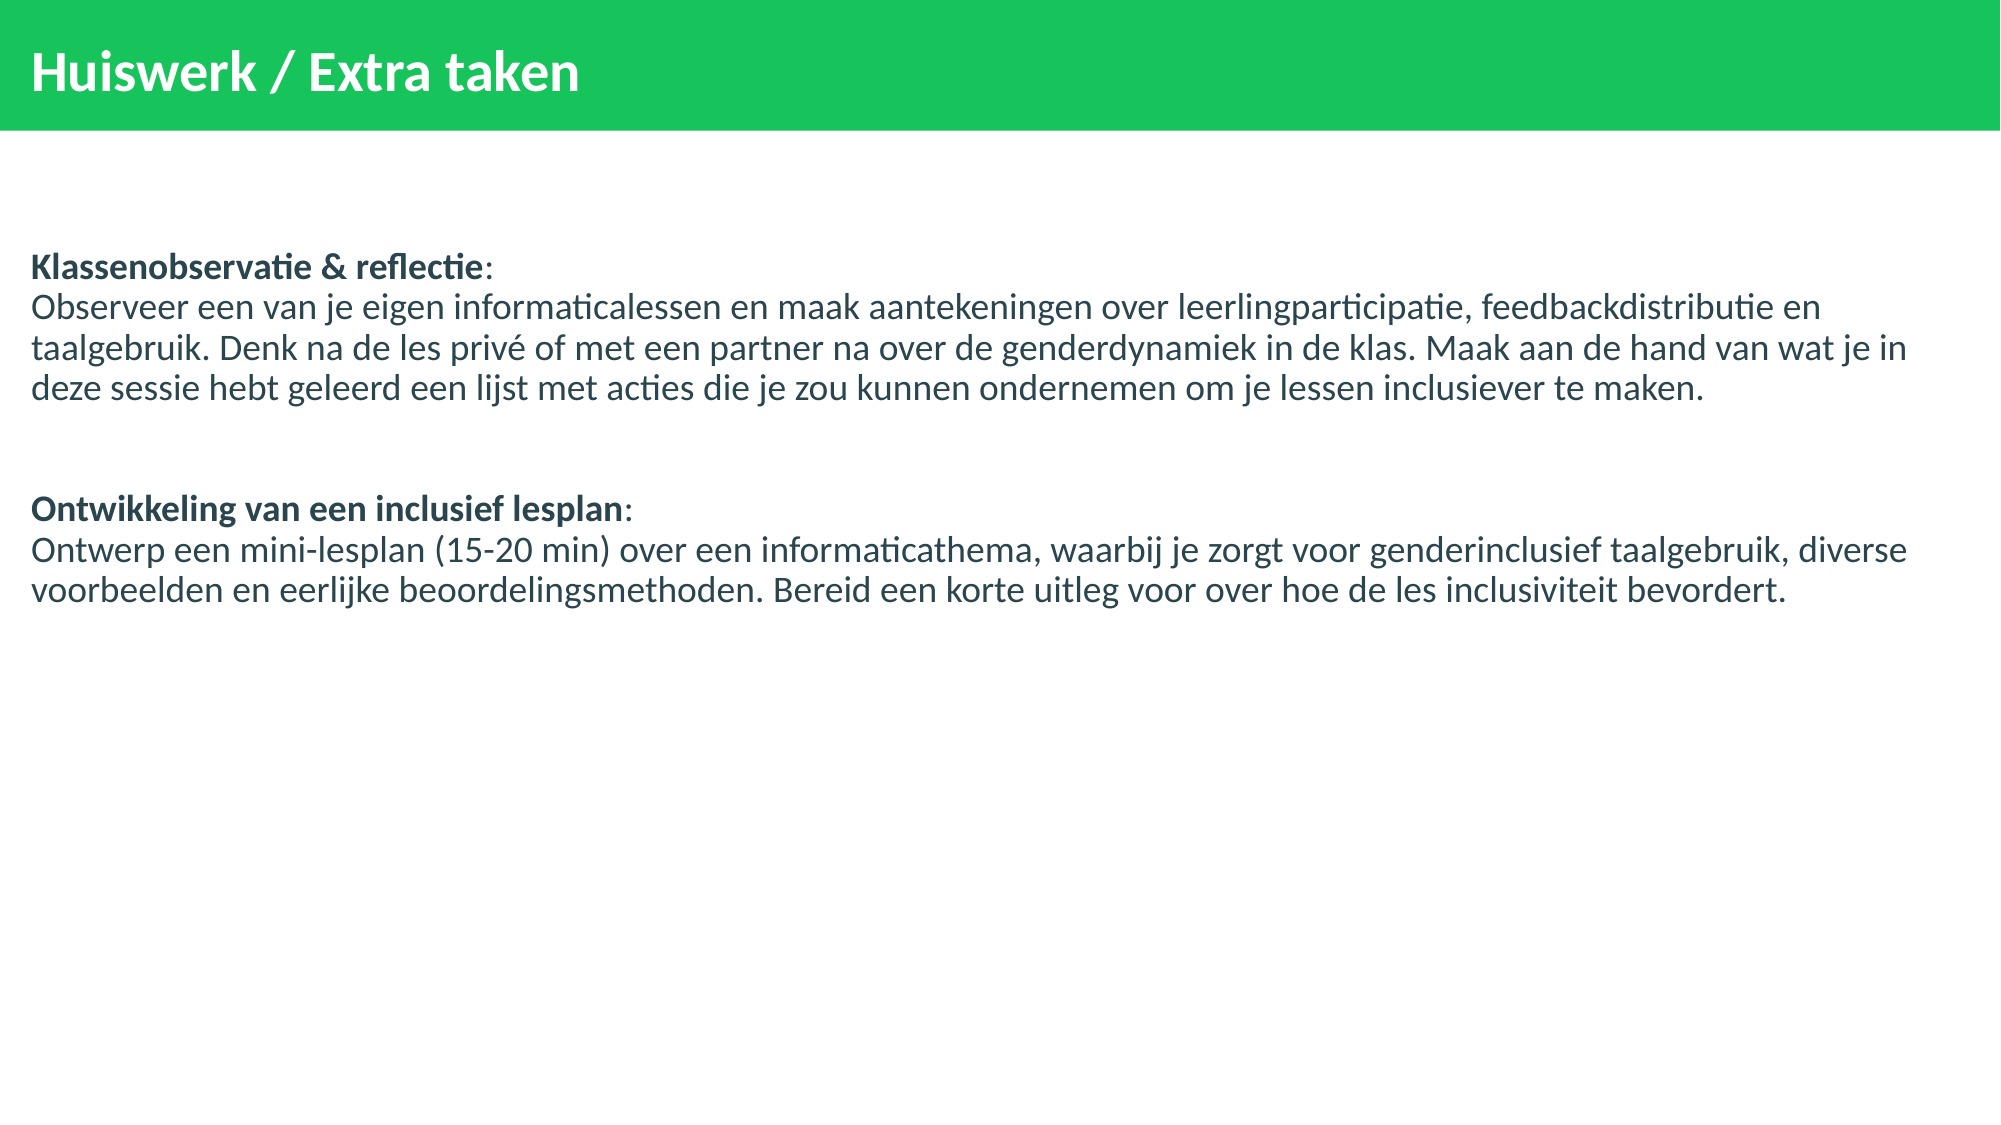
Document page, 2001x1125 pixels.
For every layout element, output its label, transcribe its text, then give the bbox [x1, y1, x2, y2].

list Klassenobservatie & reflectie: Observeer een van je eigen informaticalessen en maak aantekeningen over leerlingparticipatie, feedbackdistributie en taalgebruik. Denk na de les privé of met een partner na over de genderdynamiek in de klas. Maak aan de hand van wat je in deze sessie hebt geleerd een lijst met acties die je zou kunnen ondernemen om je lessen inclusiever te maken. Ontwikkeling van een inclusief lesplan: Ontwerp een mini-lesplan (15-20 min) over een informaticathema, waarbij je zorgt voor genderinclusief taalgebruik, diverse voorbeelden en eerlijke beoordelingsmethoden. Bereid een korte uitleg voor over hoe de les inclusiviteit bevordert. [16, 239, 1976, 1112]
title Huiswerk / Extra taken [16, 13, 1976, 131]
